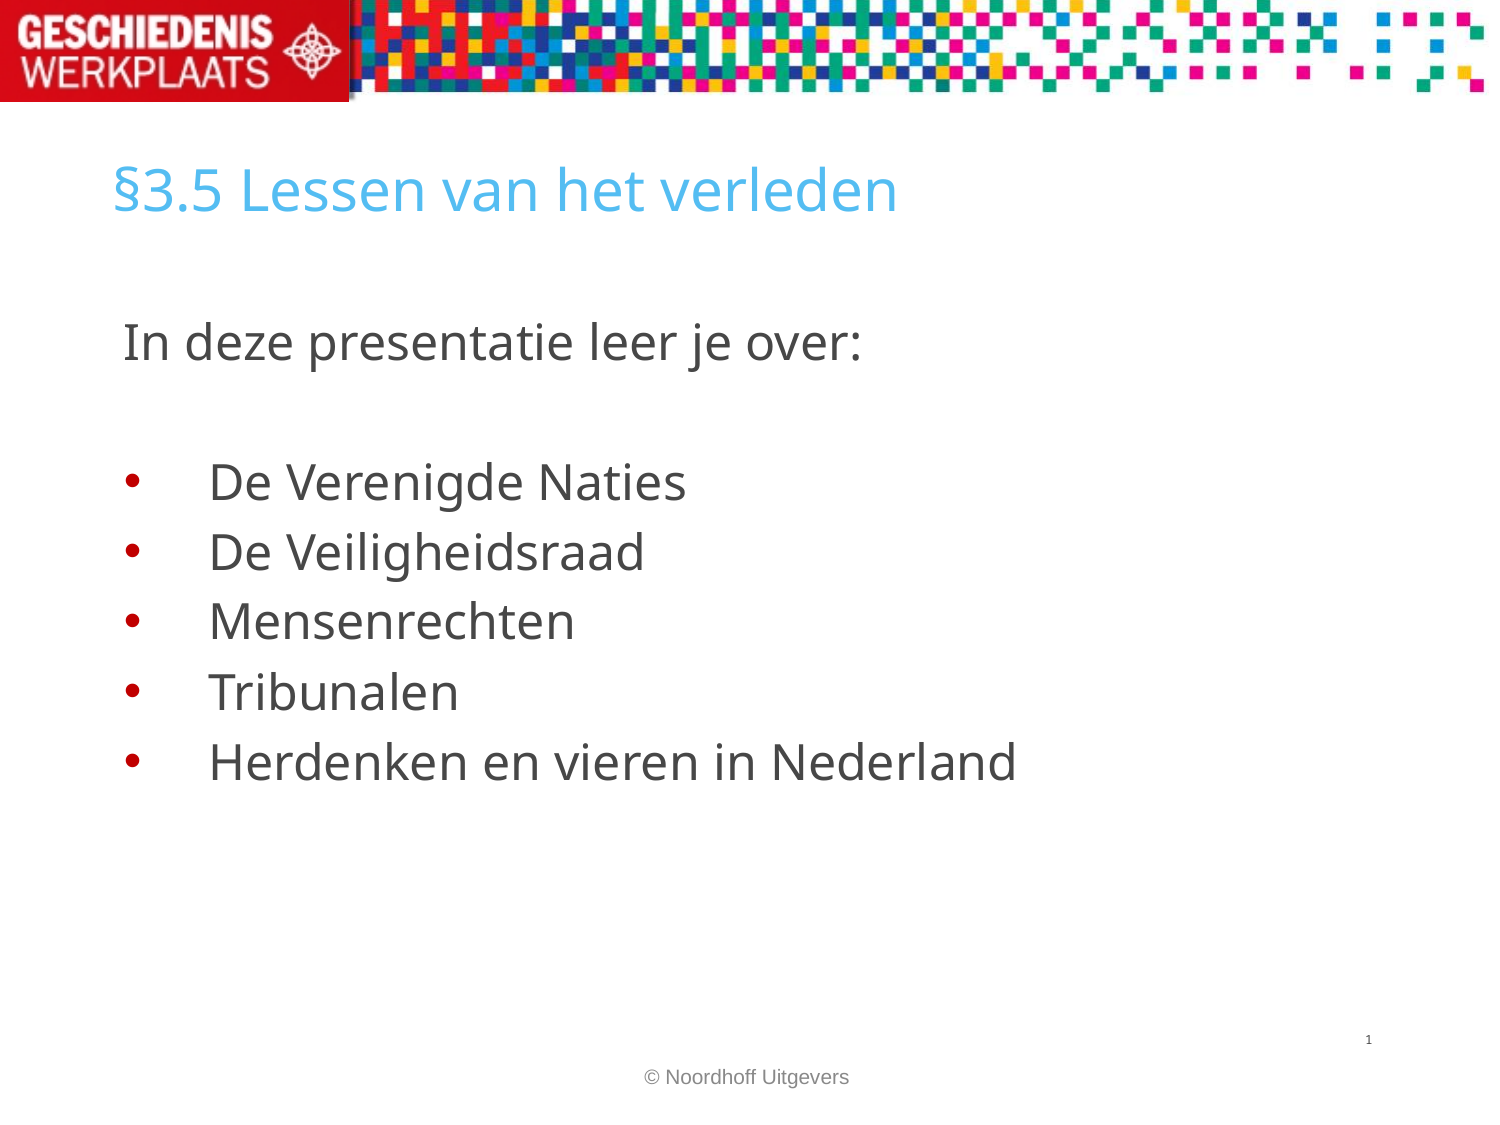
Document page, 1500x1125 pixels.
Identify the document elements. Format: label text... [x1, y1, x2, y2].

slide_number 1 [1325, 1025, 1388, 1063]
picture [0, 0, 1500, 1125]
text_box © Noordhoff Uitgevers [512, 1045, 988, 1106]
title §3.5 Lessen van het verleden [112, 145, 1401, 256]
list In deze presentatie leer je over: De Verenigde Naties De Veiligheidsraad Mensenrechten Tribunalen Herdenken en vieren in Nederland [123, 302, 1421, 988]
